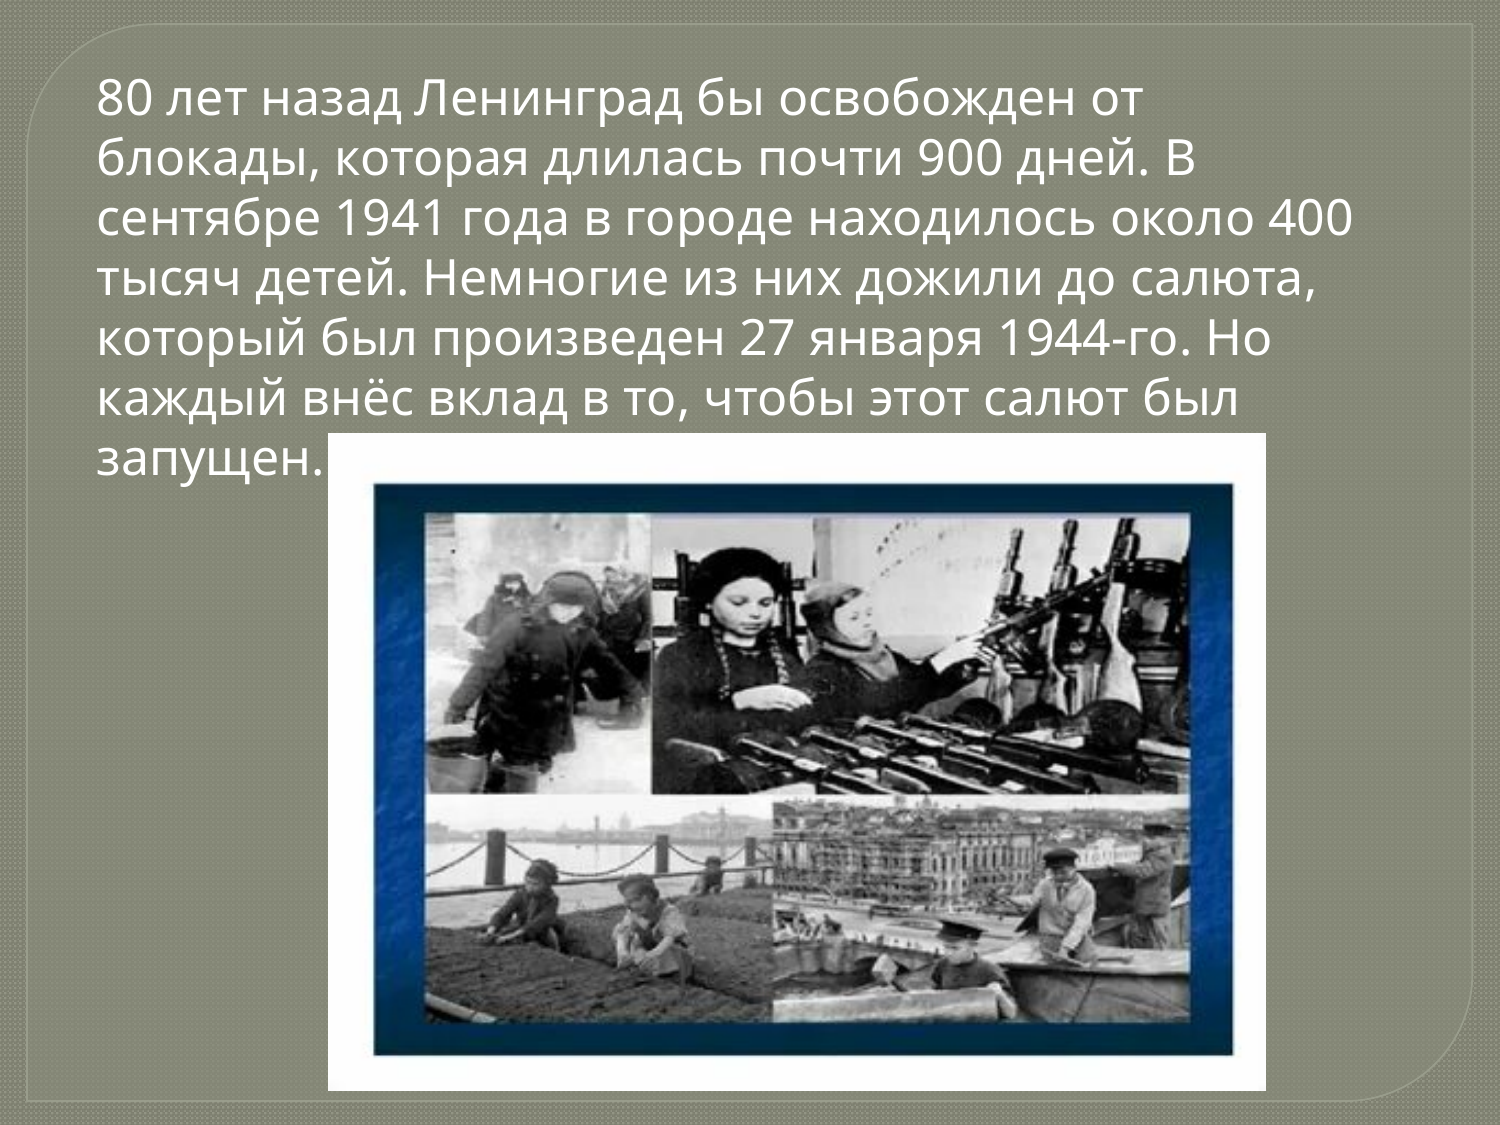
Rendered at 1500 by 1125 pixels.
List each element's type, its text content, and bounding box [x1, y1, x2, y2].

picture [327, 433, 1266, 1092]
text_box 80 лет назад Ленинград бы освобожден от блокады, которая длилась почти 900 дней. В сентябре 1941 года в городе находилось около 400 тысяч детей. Немногие из них дожили до салюта, который был произведен 27 января 1944-го. Но каждый внёс вклад в то, чтобы этот салют был запущен. [82, 58, 1383, 494]
